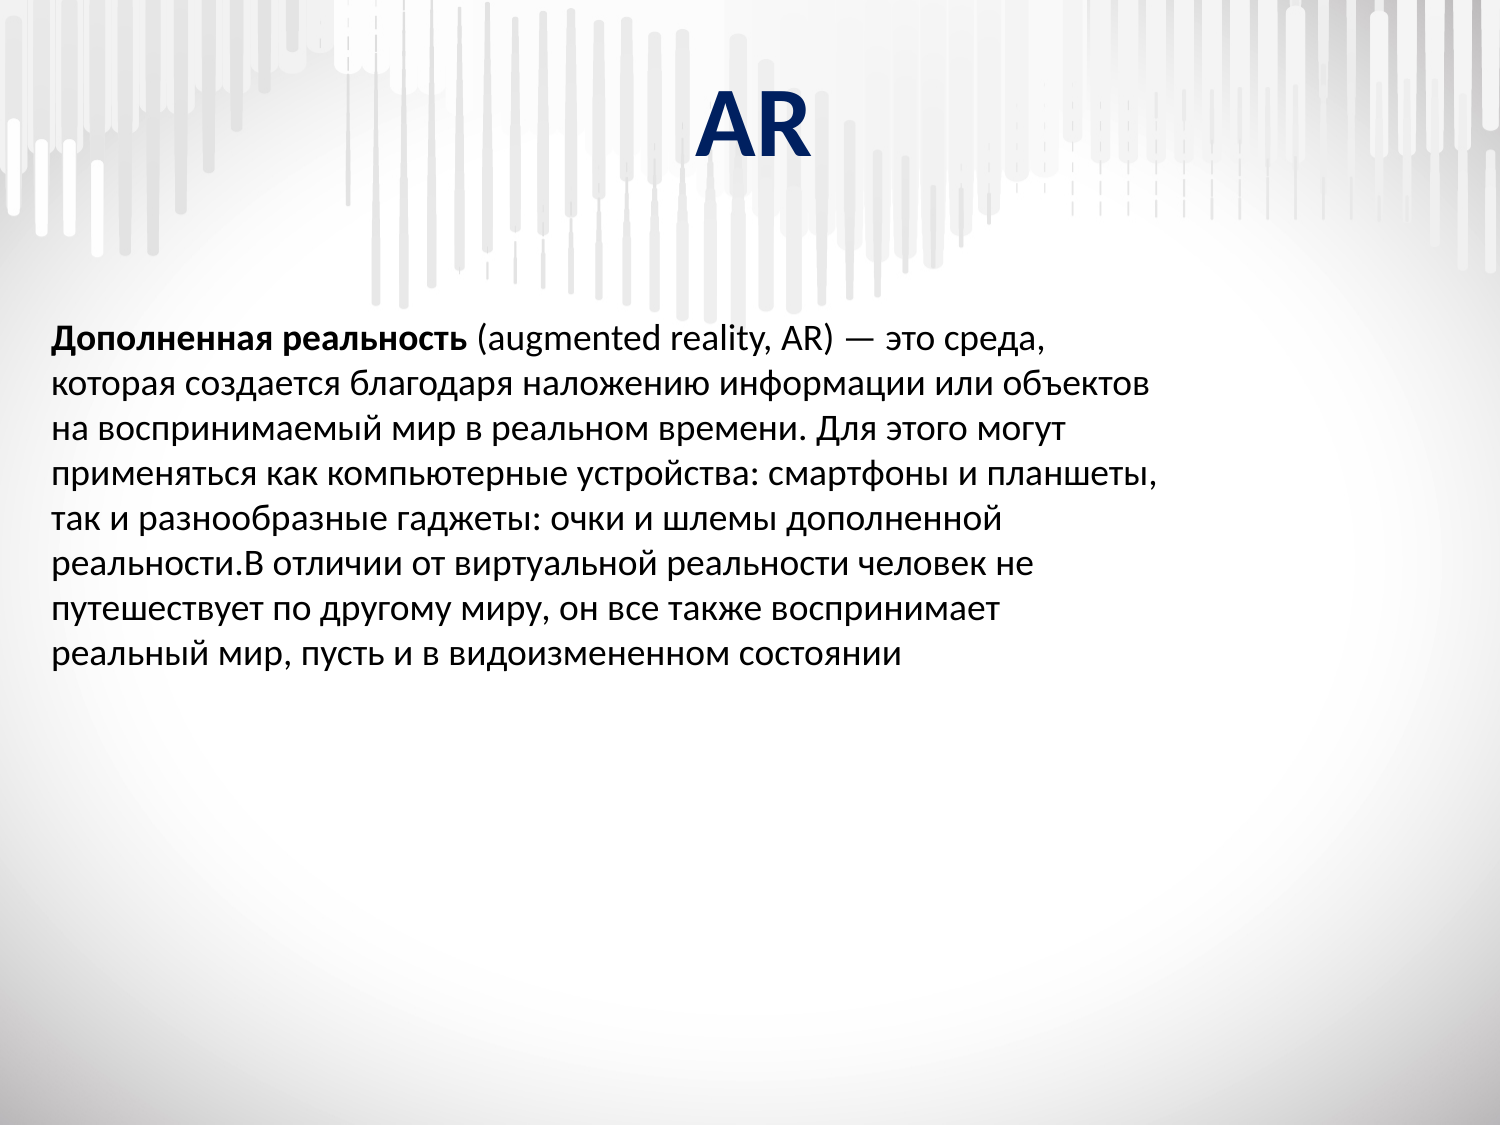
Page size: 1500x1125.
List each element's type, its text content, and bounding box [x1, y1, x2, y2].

text_box Дополненная реальность (augmented reality, AR) — это среда, которая создается благодаря наложению информации или объектов на воспринимаемый мир в реальном времени. Для этого могут применяться как компьютерные устройства: смартфоны и планшеты, так и разнообразные гаджеты: очки и шлемы дополненной реальности.В отличии от виртуальной реальности человек не путешествует по другому миру, он все также воспринимает реальный мир, пусть и в видоизмененном состоянии [36, 305, 1175, 680]
title AR [107, 58, 1402, 190]
picture [0, 0, 1500, 1125]
